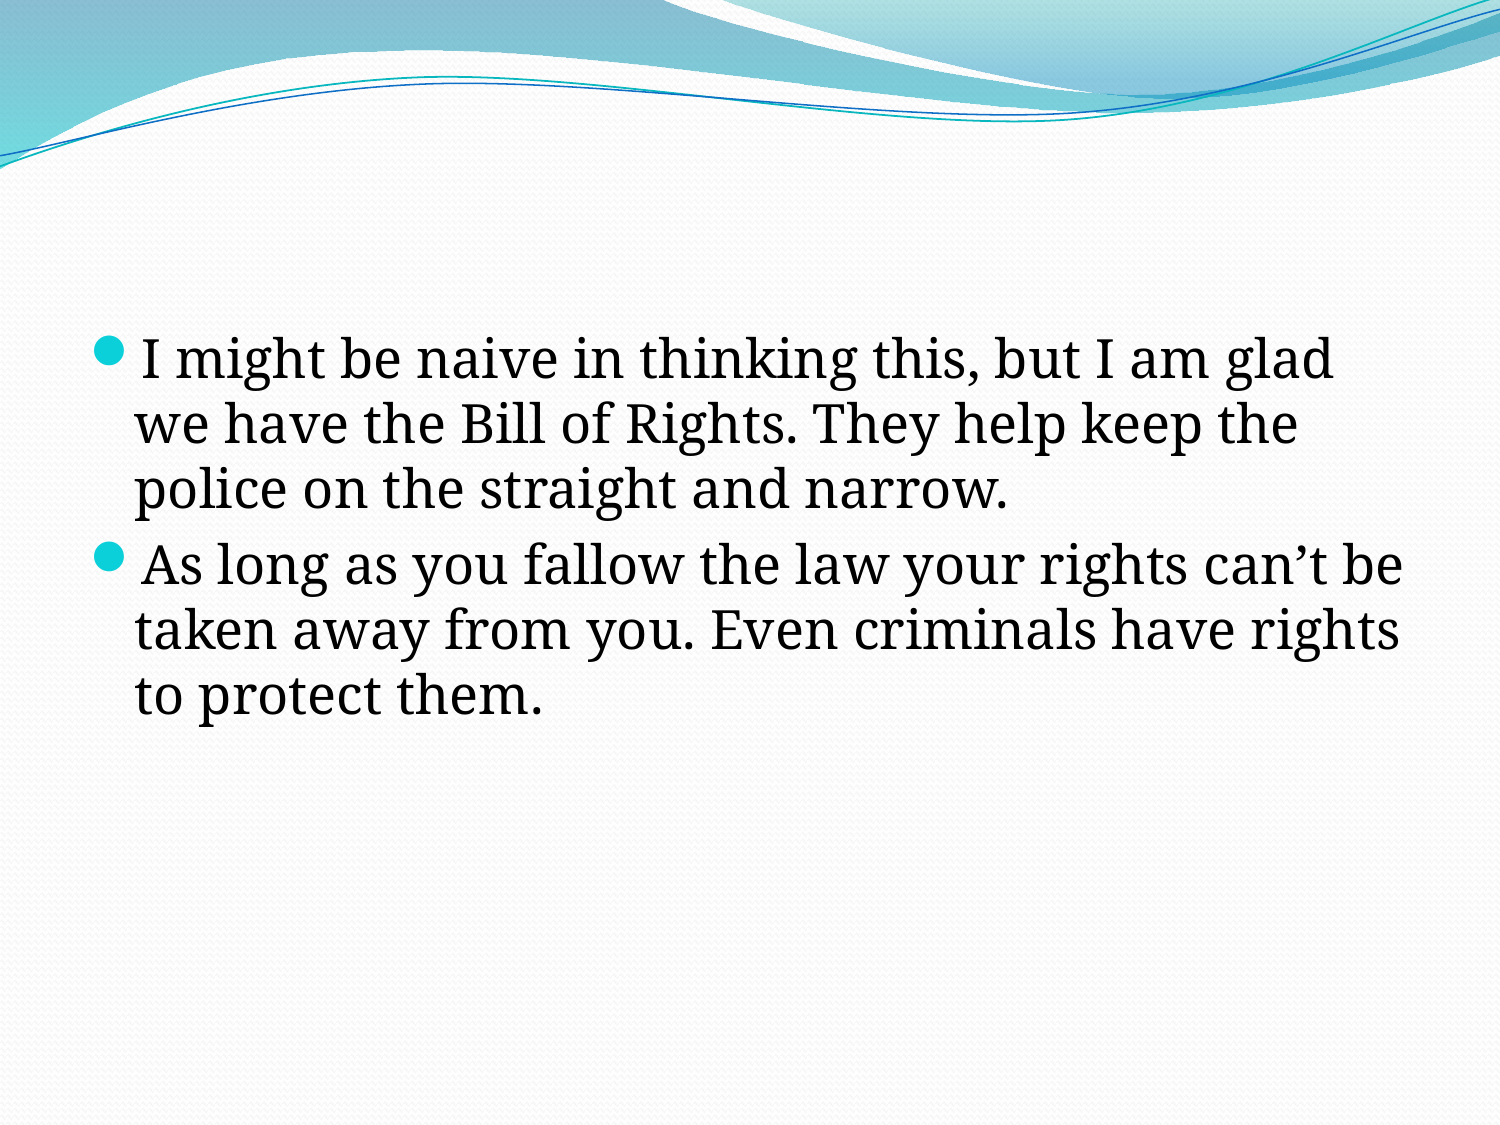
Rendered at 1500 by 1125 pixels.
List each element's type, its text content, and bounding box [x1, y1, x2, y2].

list I might be naive in thinking this, but I am glad we have the Bill of Rights. They help keep the police on the straight and narrow. As long as you fallow the law your rights can’t be taken away from you. Even criminals have rights to protect them. [75, 317, 1425, 1038]
